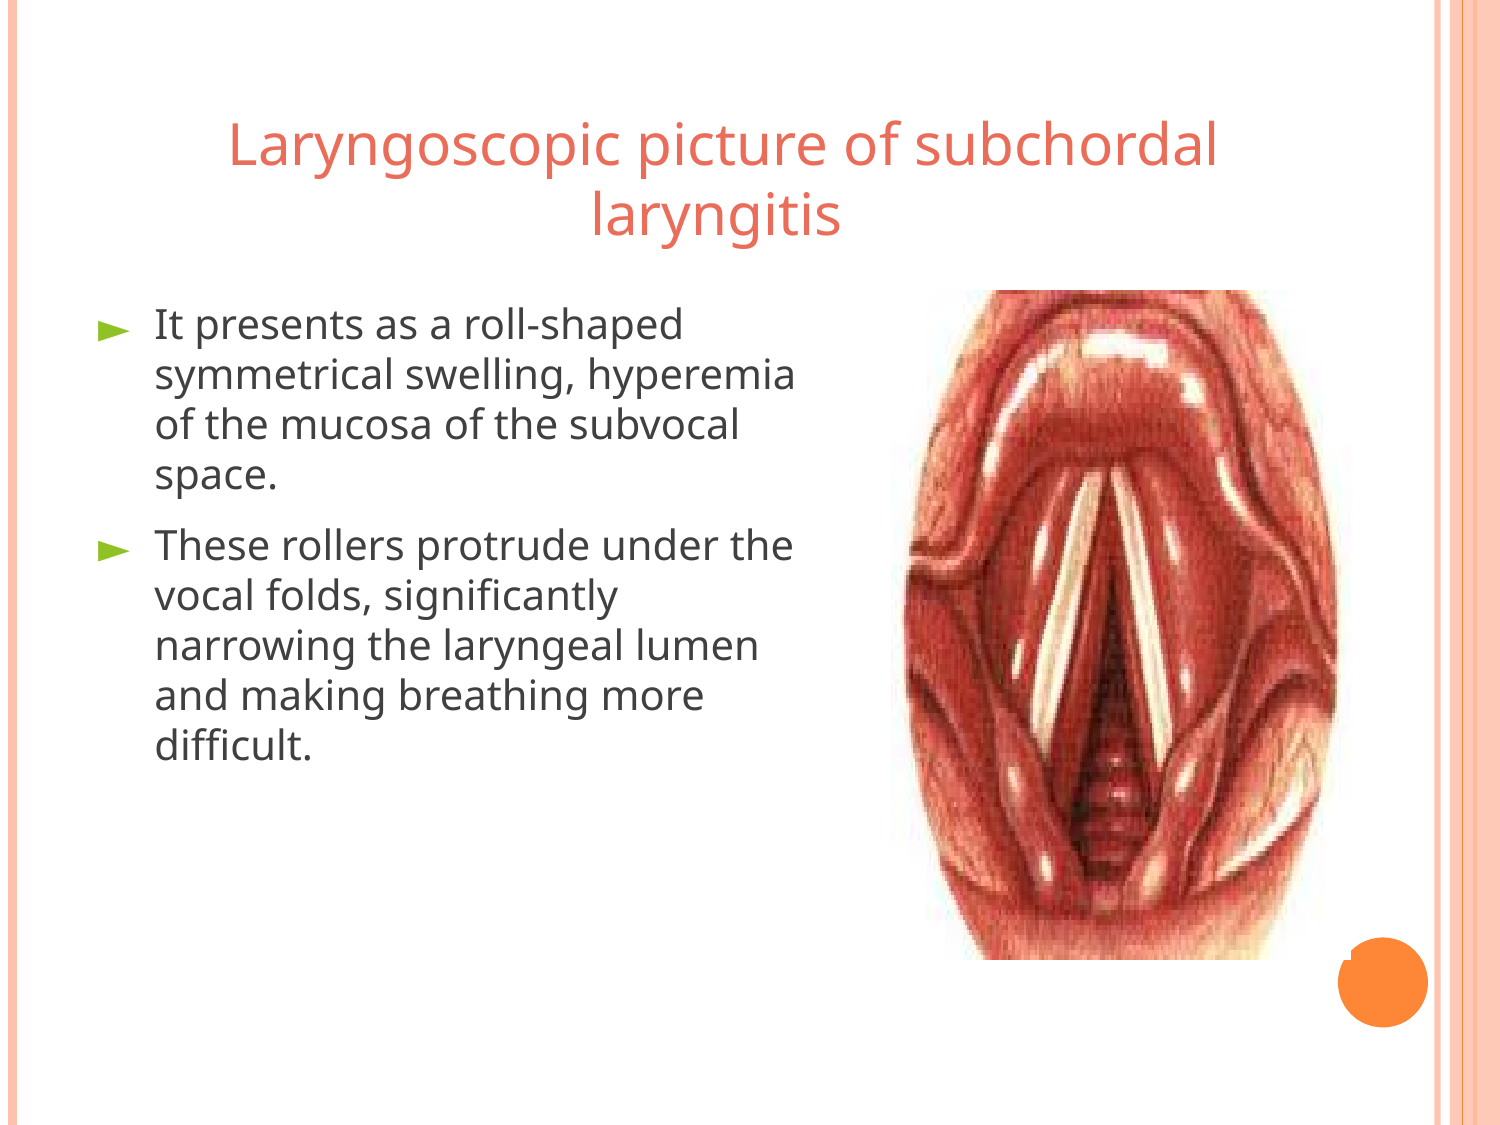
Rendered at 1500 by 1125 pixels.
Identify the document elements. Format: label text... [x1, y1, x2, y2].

text_box It presents as a roll-shaped symmetrical swelling, hyperemia of the mucosa of the subvocal space. These rollers protrude under the vocal folds, significantly narrowing the laryngeal lumen and making breathing more difficult. [83, 290, 833, 991]
text_box Laryngoscopic picture of subchordal laryngitis [83, 99, 1365, 268]
picture [891, 290, 1351, 961]
